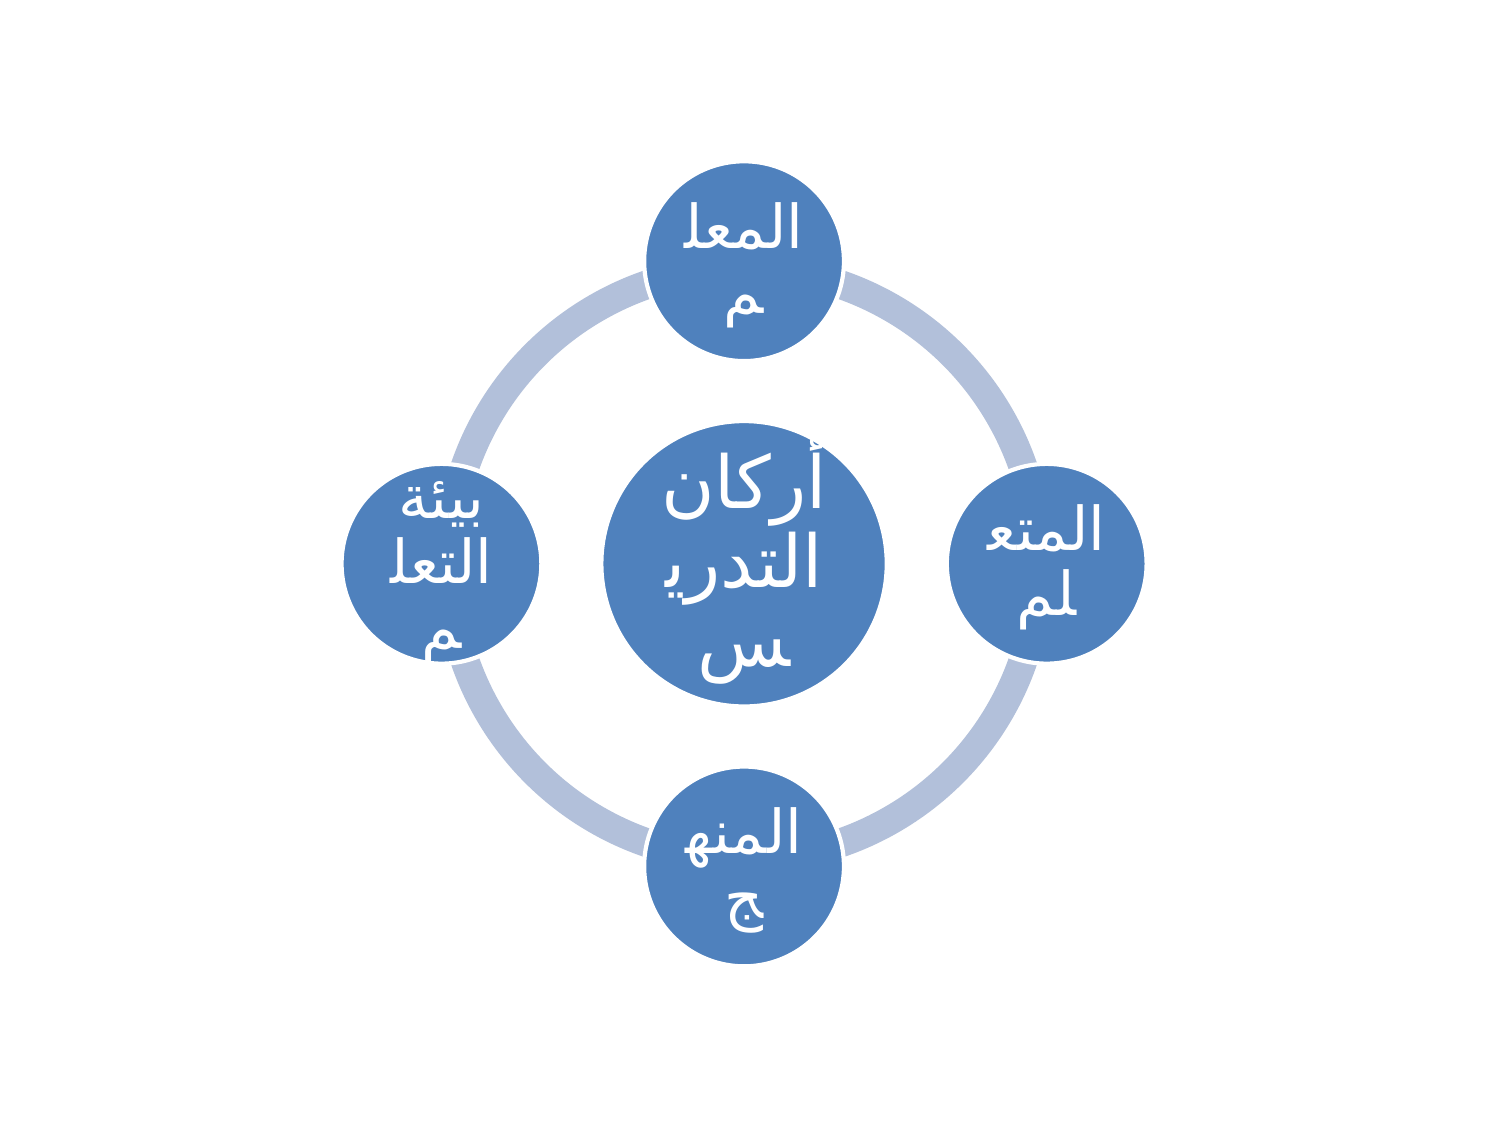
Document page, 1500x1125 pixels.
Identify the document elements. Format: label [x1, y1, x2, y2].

text_box [111, 160, 1377, 967]
